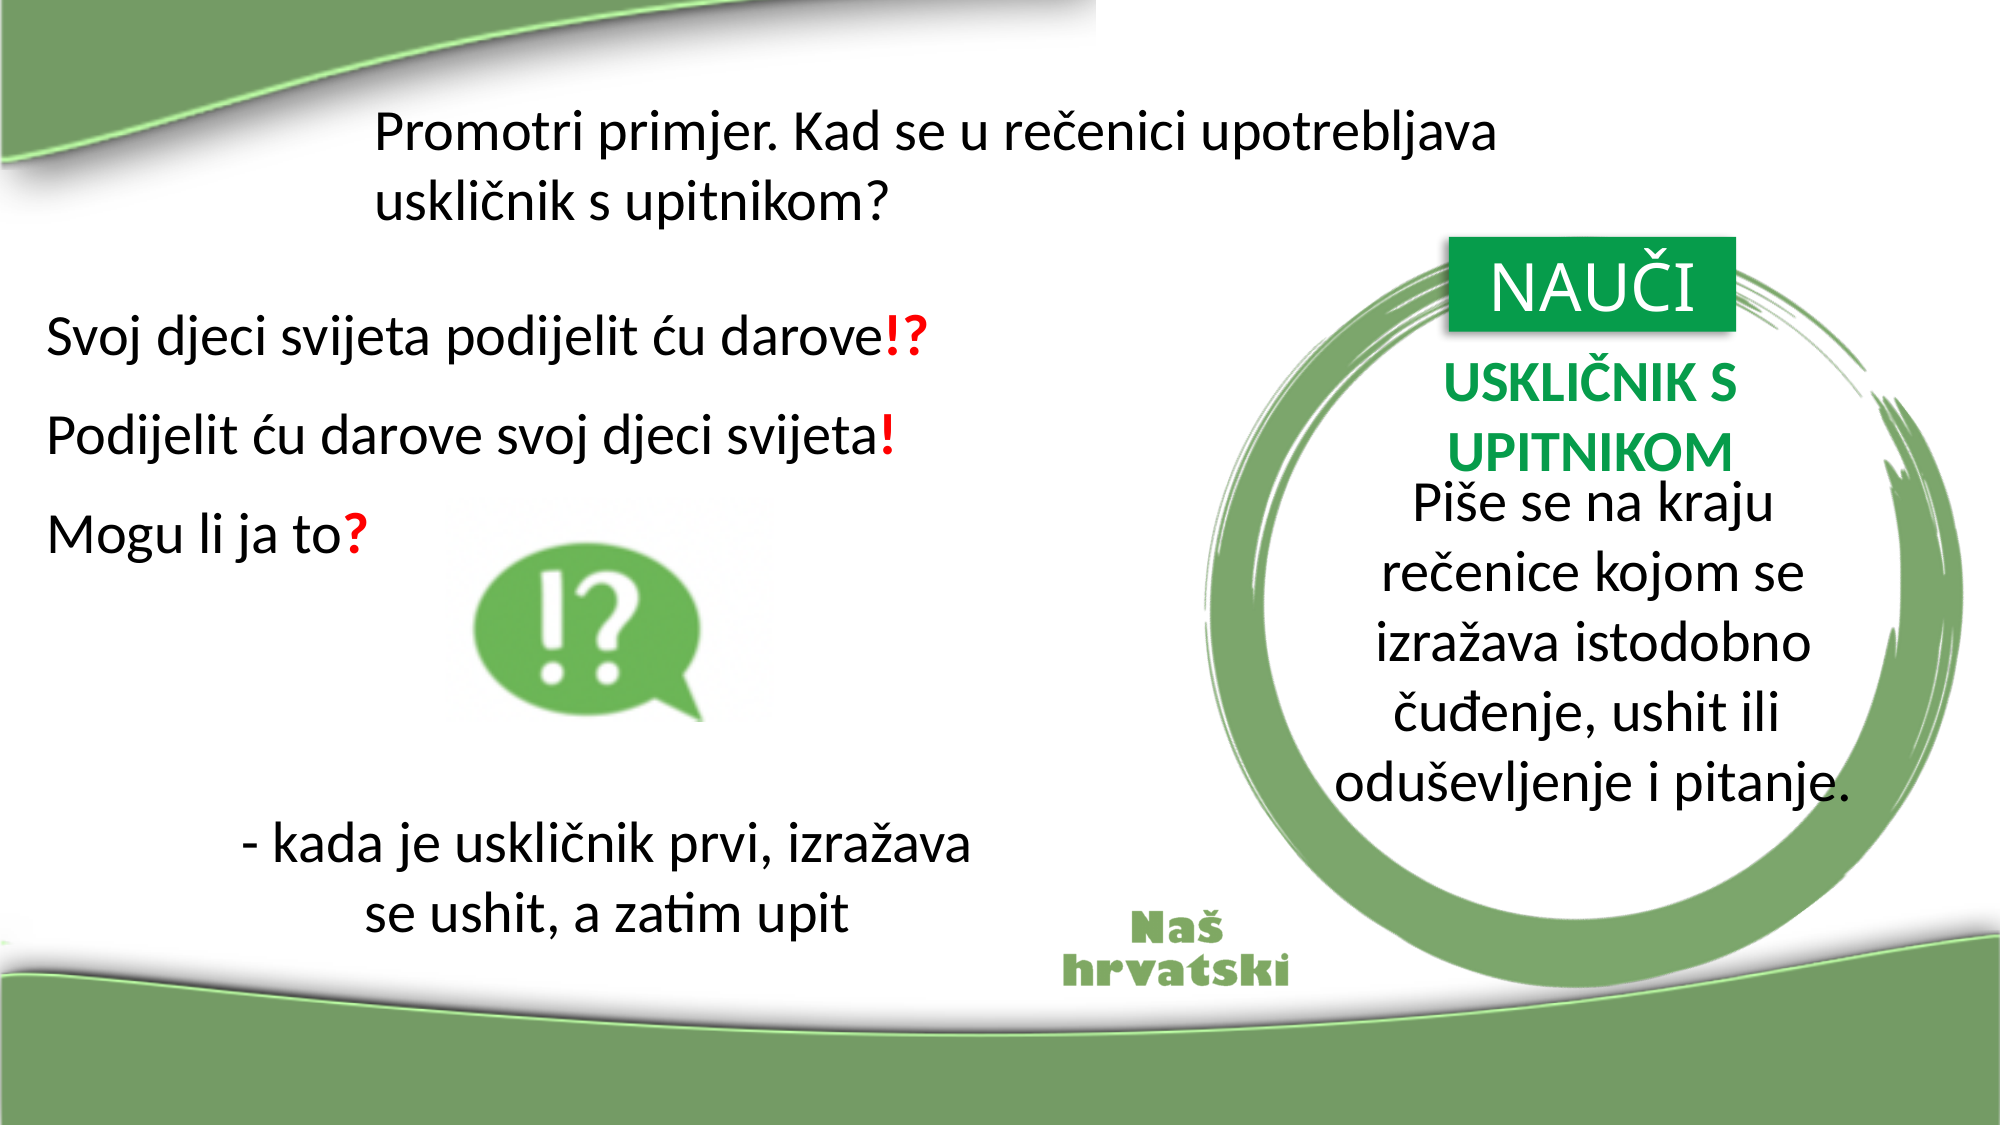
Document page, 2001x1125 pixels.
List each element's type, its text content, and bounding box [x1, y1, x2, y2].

picture [902, 27, 1961, 1125]
picture [430, 0, 774, 722]
text_box - kada je uskličnik prvi, izražava se ushit, a zatim upit [215, 796, 902, 952]
text_box Svoj djeci svijeta podijelit ću darove!? Podijelit ću darove svoj djeci svijeta! Mogu li ja to? [601, 289, 902, 573]
text_box Svoj djeci svijeta podijelit ću darove!? Podijelit ću darove svoj djeci svijeta! Mogu li ja to? [31, 289, 430, 573]
text_box Promotri primjer. Kad se u rečenici upotrebljava uskličnik s upitnikom? [601, 84, 902, 240]
text_box Promotri primjer. Kad se u rečenici upotrebljava uskličnik s upitnikom? [1098, 84, 1576, 240]
text_box Promotri primjer. Kad se u rečenici upotrebljava uskličnik s upitnikom? [359, 84, 430, 240]
